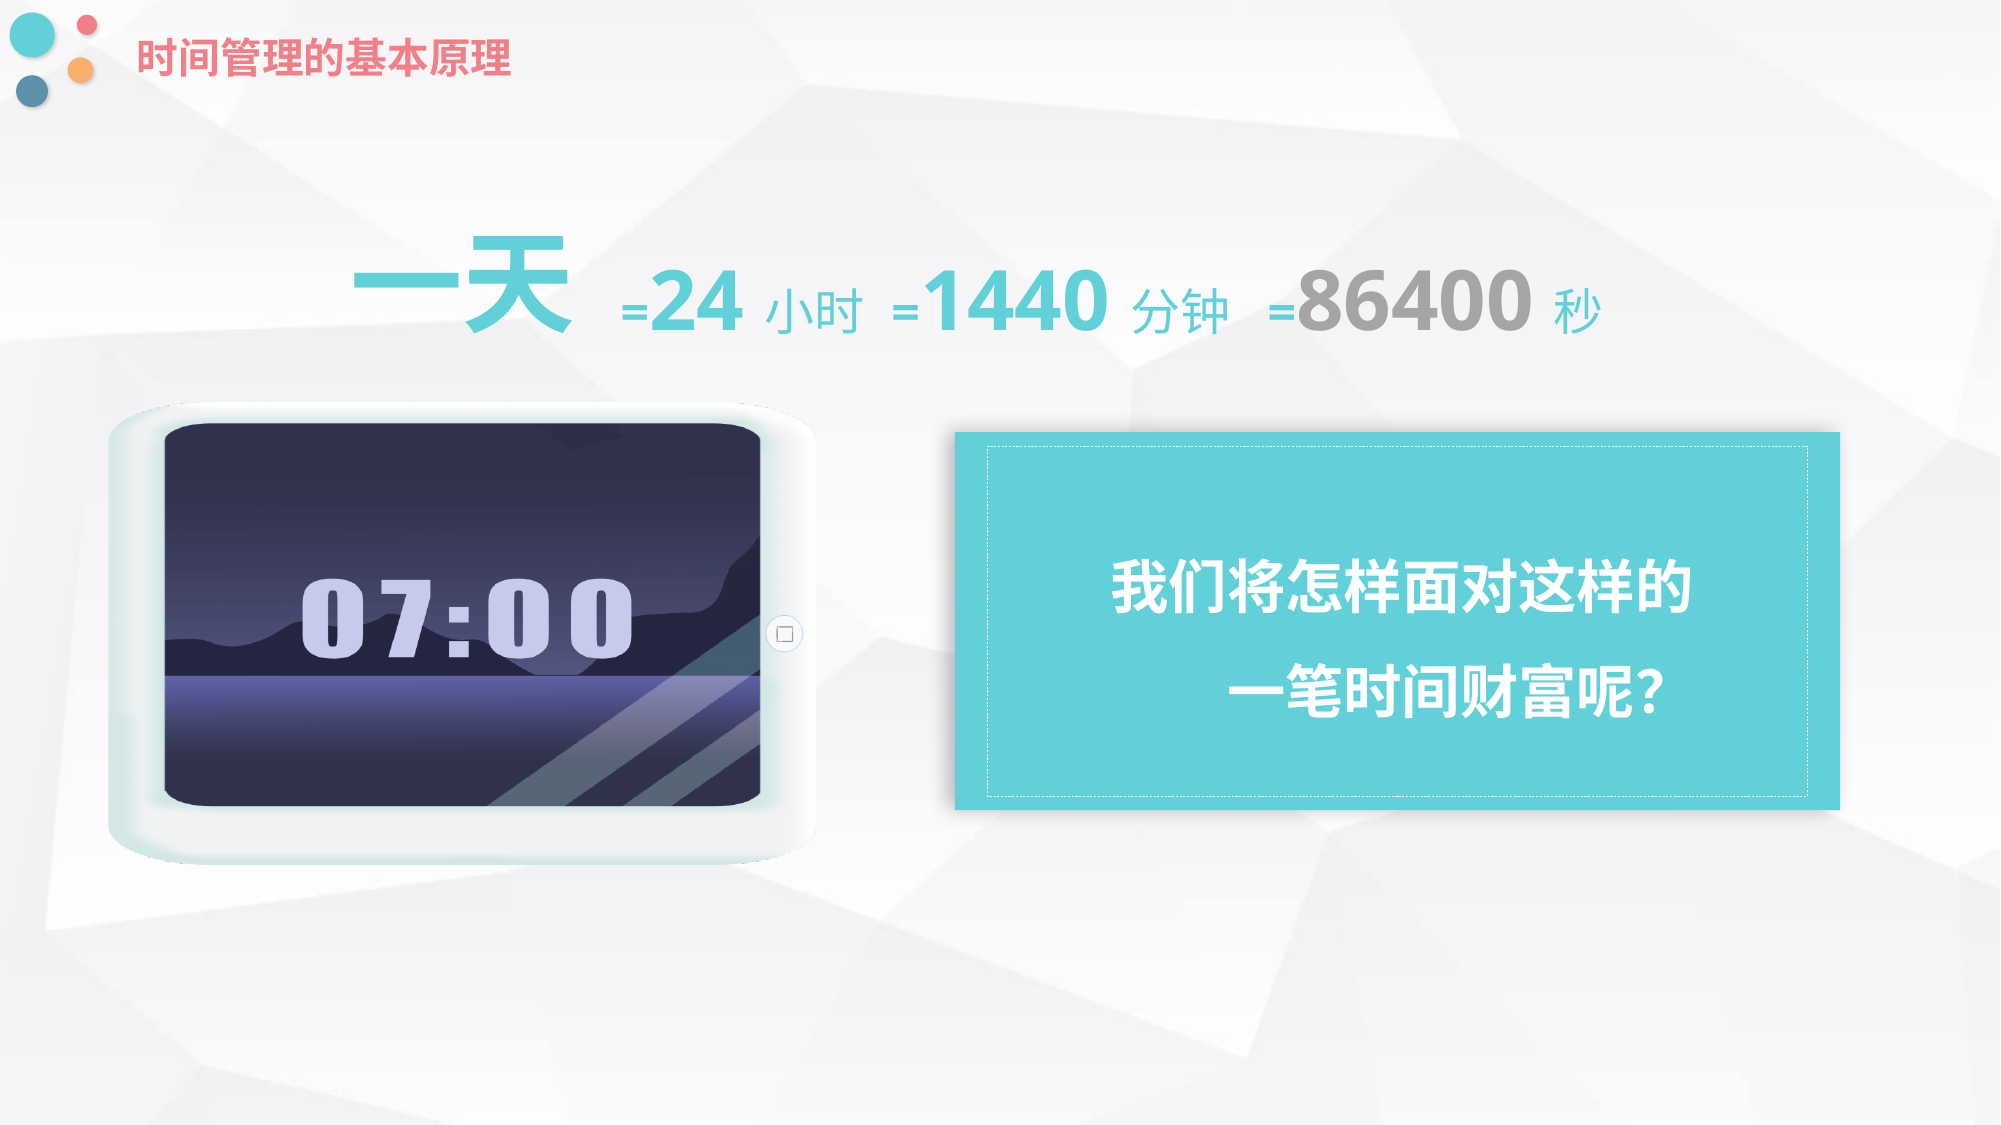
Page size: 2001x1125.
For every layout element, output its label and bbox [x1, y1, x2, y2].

picture [0, 0, 2000, 1125]
text_box [954, 432, 1841, 811]
